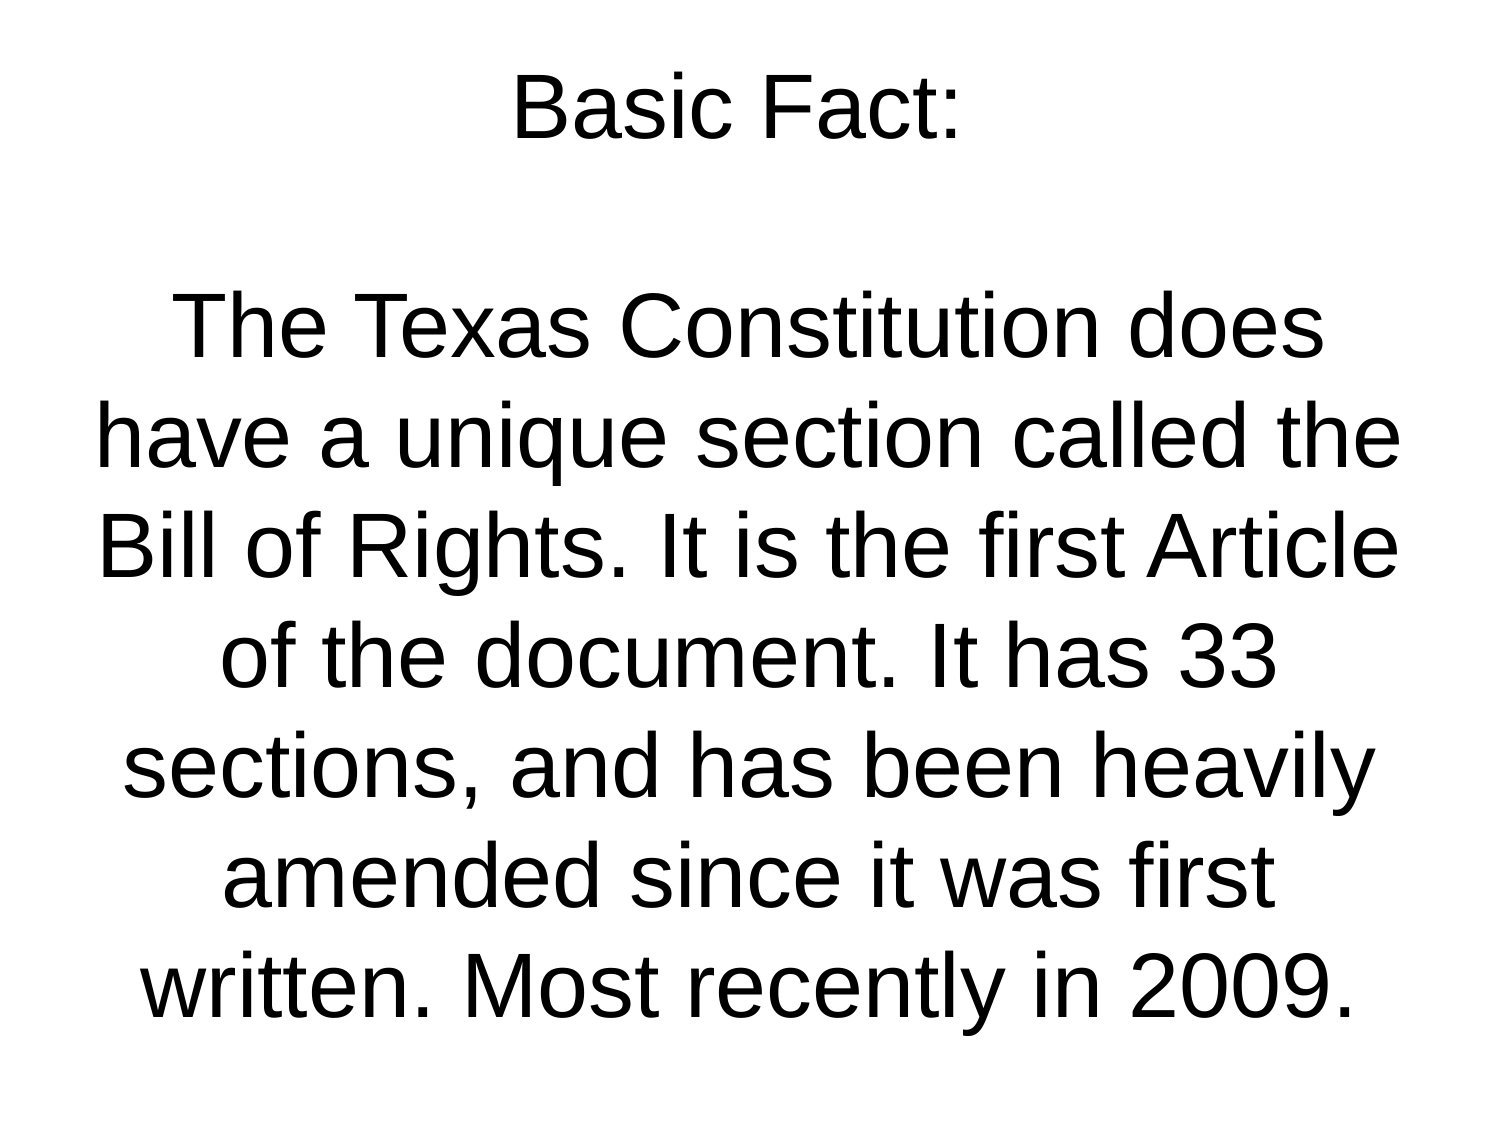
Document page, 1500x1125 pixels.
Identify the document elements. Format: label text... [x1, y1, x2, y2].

title Basic Fact: The Texas Constitution does have a unique section called the Bill of Rights. It is the first Article of the document. It has 33 sections, and has been heavily amended since it was first written. Most recently in 2009. [74, 44, 1426, 1038]
